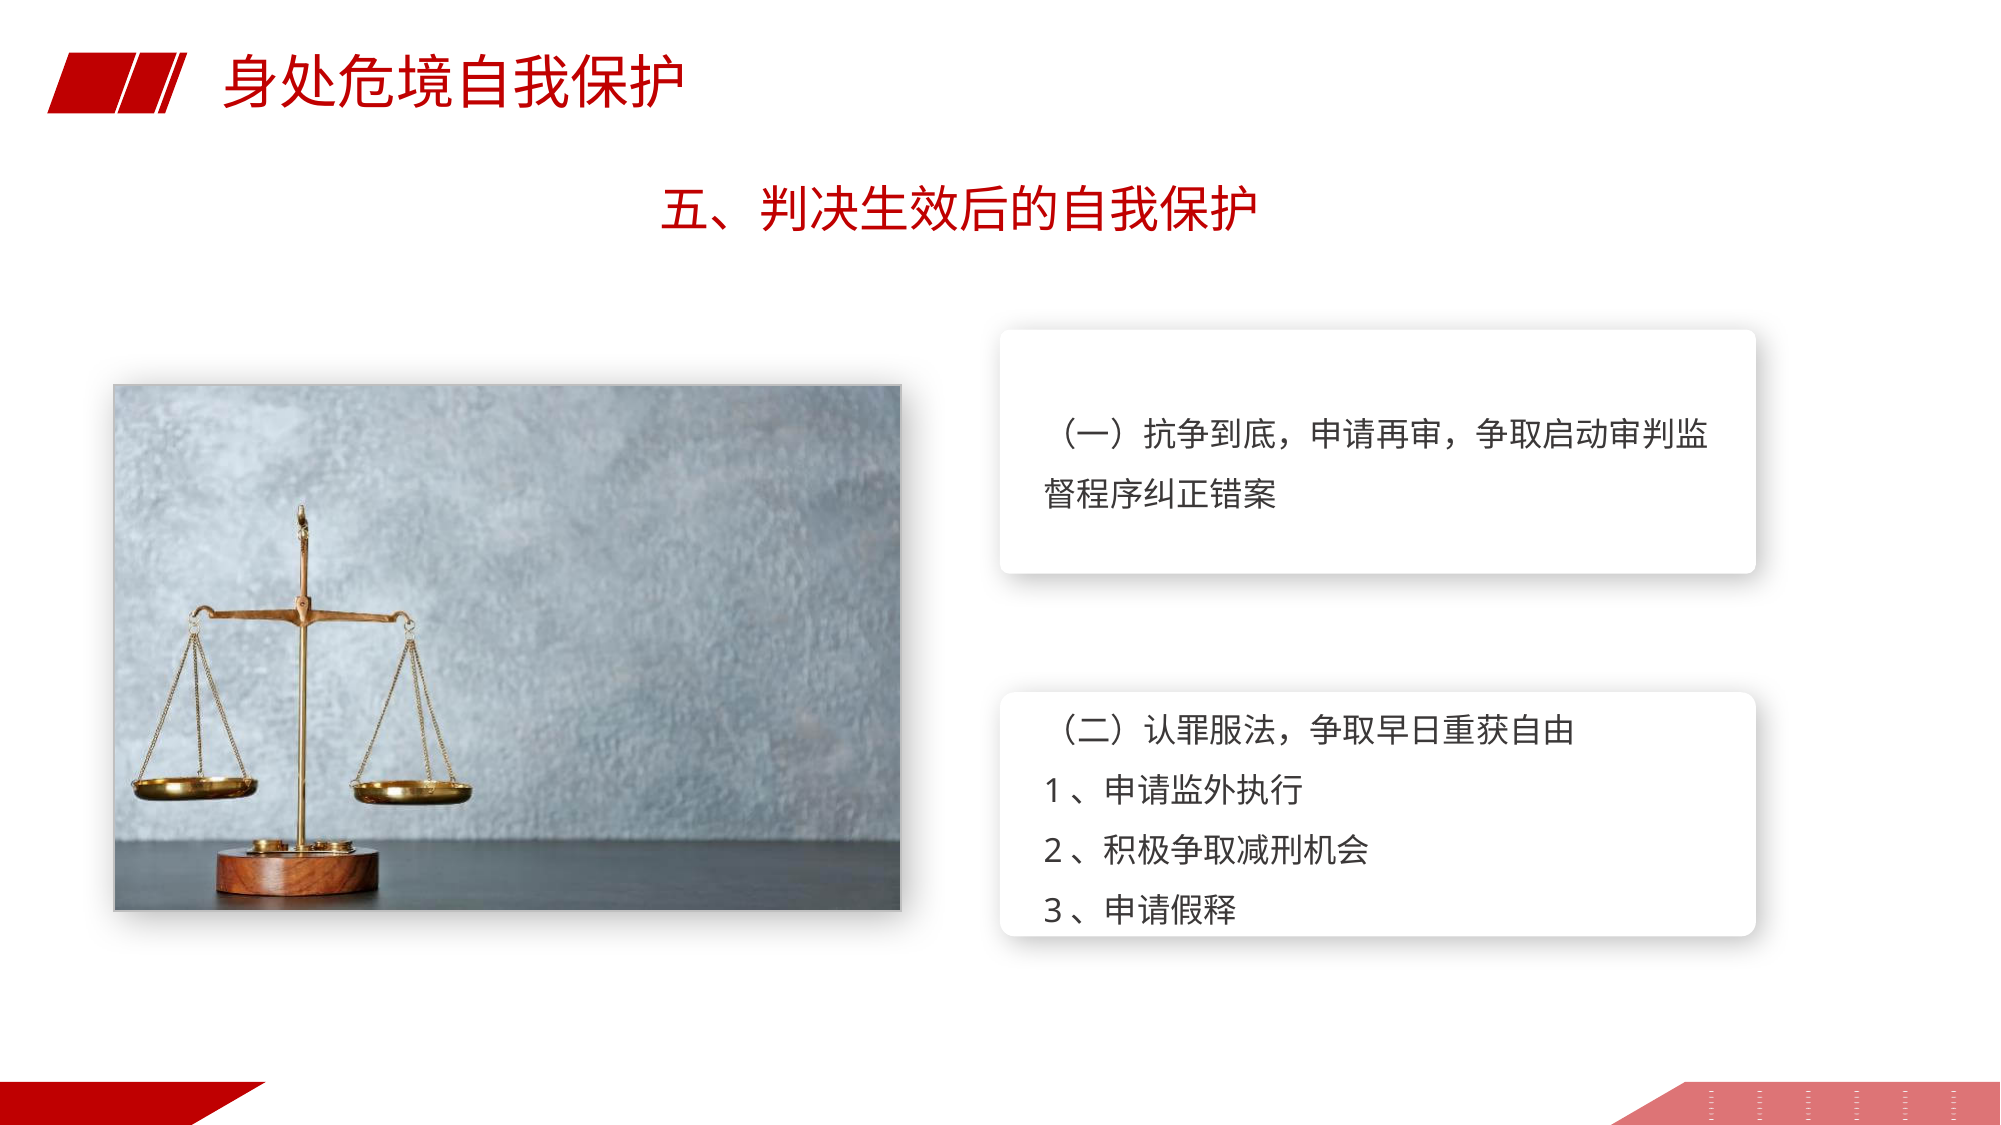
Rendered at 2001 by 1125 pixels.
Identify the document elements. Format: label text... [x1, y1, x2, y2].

text_box （一）抗争到底，申请再审，争取启动审判监督程序纠正错案 [1028, 386, 1739, 521]
text_box [998, 691, 1757, 938]
title 五、判决生效后的自我保护 [284, 117, 1635, 305]
text_box [998, 328, 1757, 575]
text_box （二）认罪服法，争取早日重获自由 1、申请监外执行 2、积极争取减刑机会 3、申请假释 [1028, 681, 1709, 937]
text_box 身处危境自我保护 [206, 51, 974, 118]
picture [114, 386, 900, 910]
